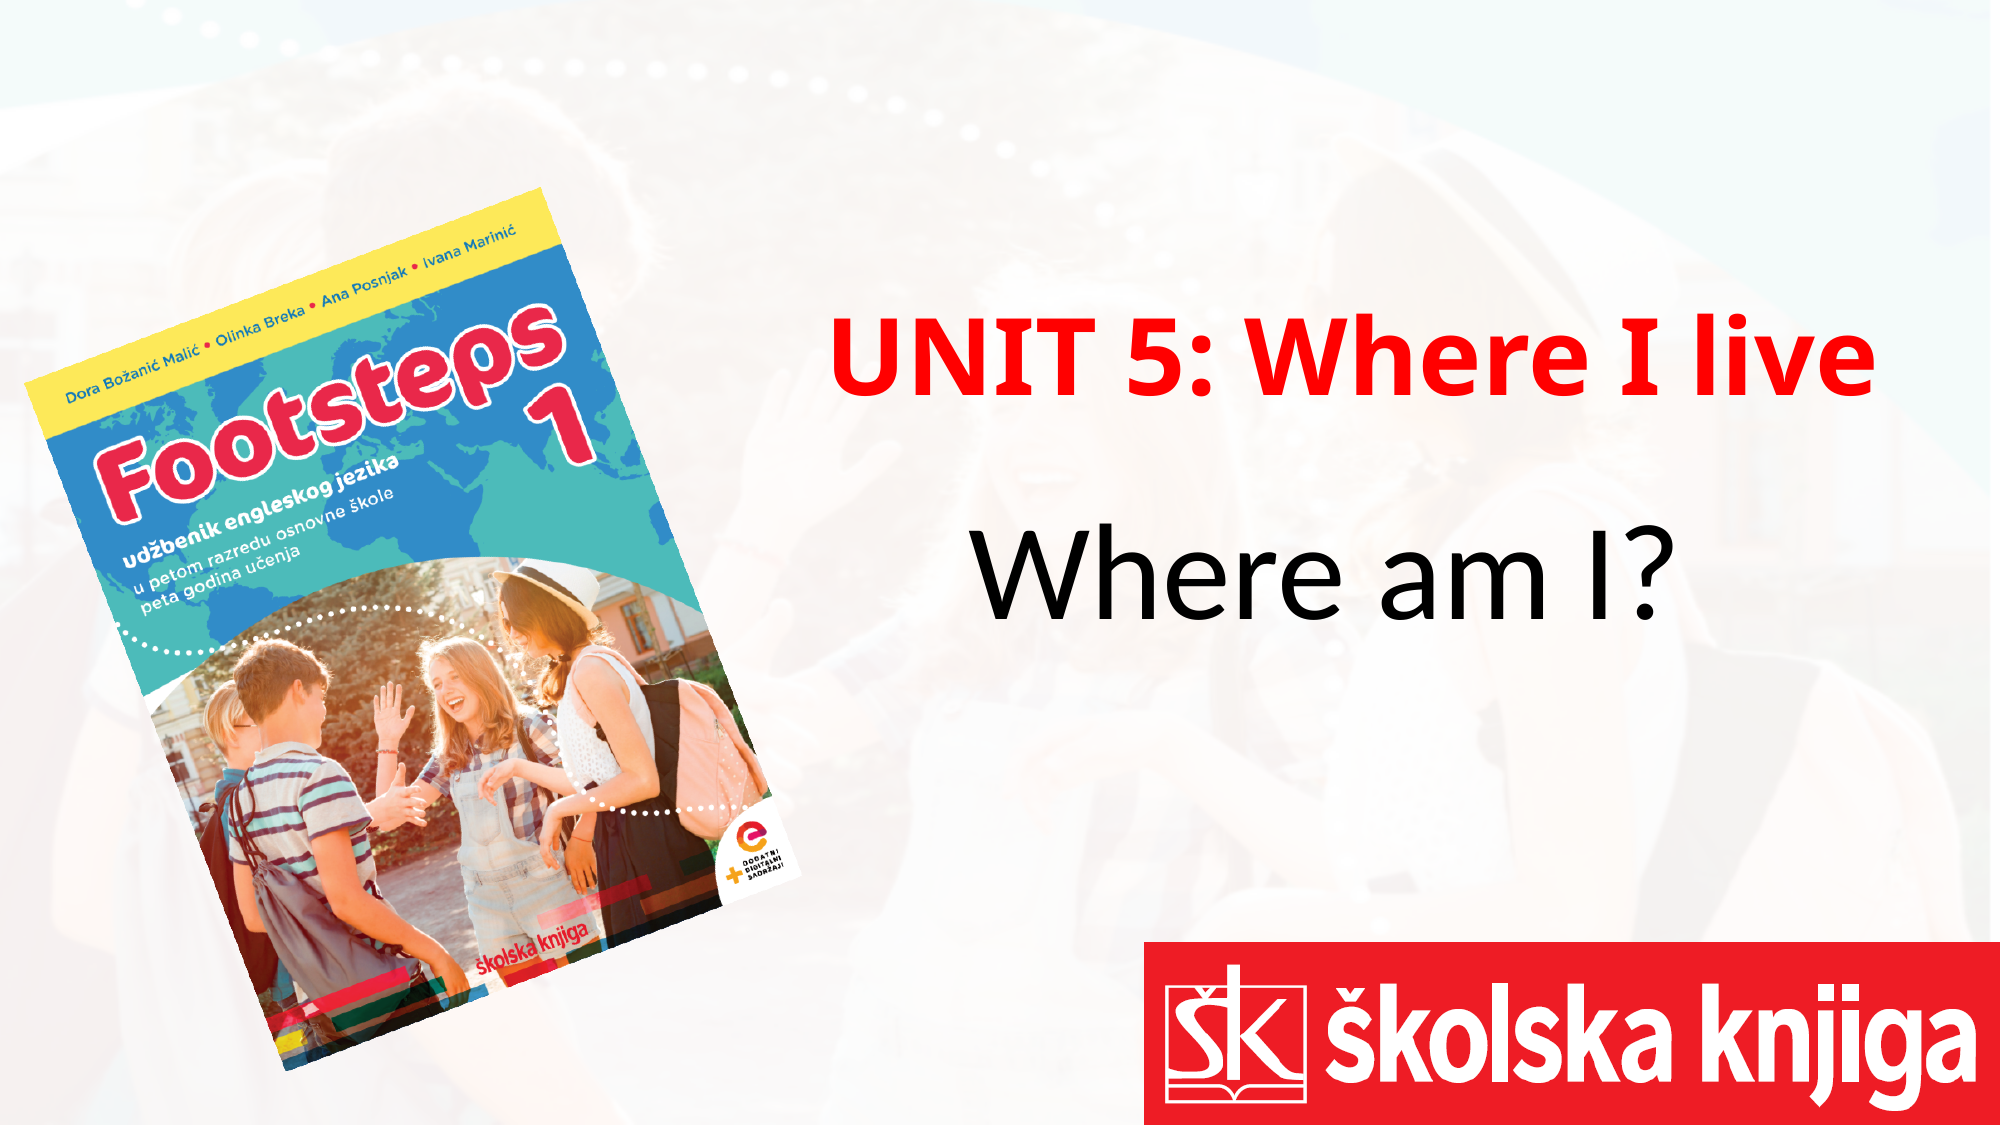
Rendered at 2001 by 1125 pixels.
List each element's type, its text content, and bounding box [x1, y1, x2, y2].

picture [1144, 942, 2000, 1125]
title UNIT 5: Where I live [730, 226, 1976, 426]
subtitle Where am I? [689, 492, 1976, 765]
picture [24, 188, 801, 1071]
